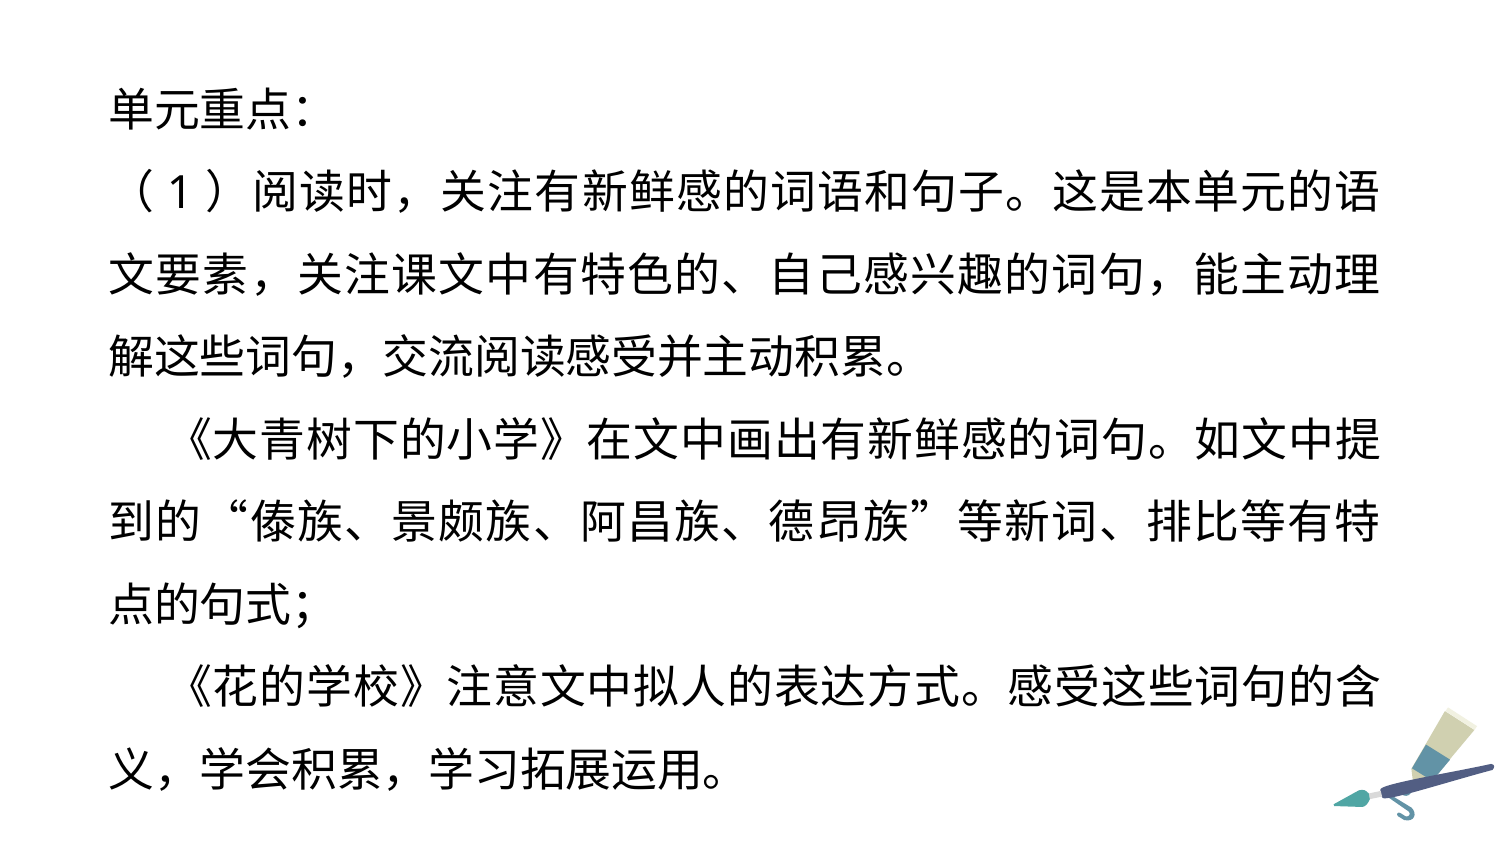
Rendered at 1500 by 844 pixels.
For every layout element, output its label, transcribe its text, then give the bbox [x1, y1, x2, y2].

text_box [1358, 708, 1481, 844]
text_box 单元重点： （1）阅读时，关注有新鲜感的词语和句子。这是本单元的语文要素，关注课文中有特色的、自己感兴趣的词句，能主动理解这些词句，交流阅读感受并主动积累。 《大青树下的小学》在文中画出有新鲜感的词句。如文中提到的“傣族、景颇族、阿昌族、德昂族”等新词、排比等有特点的句式； 《花的学校》注意文中拟人的表达方式。感受这些词句的含义，学会积累，学习拓展运用。 [48, 45, 1397, 803]
